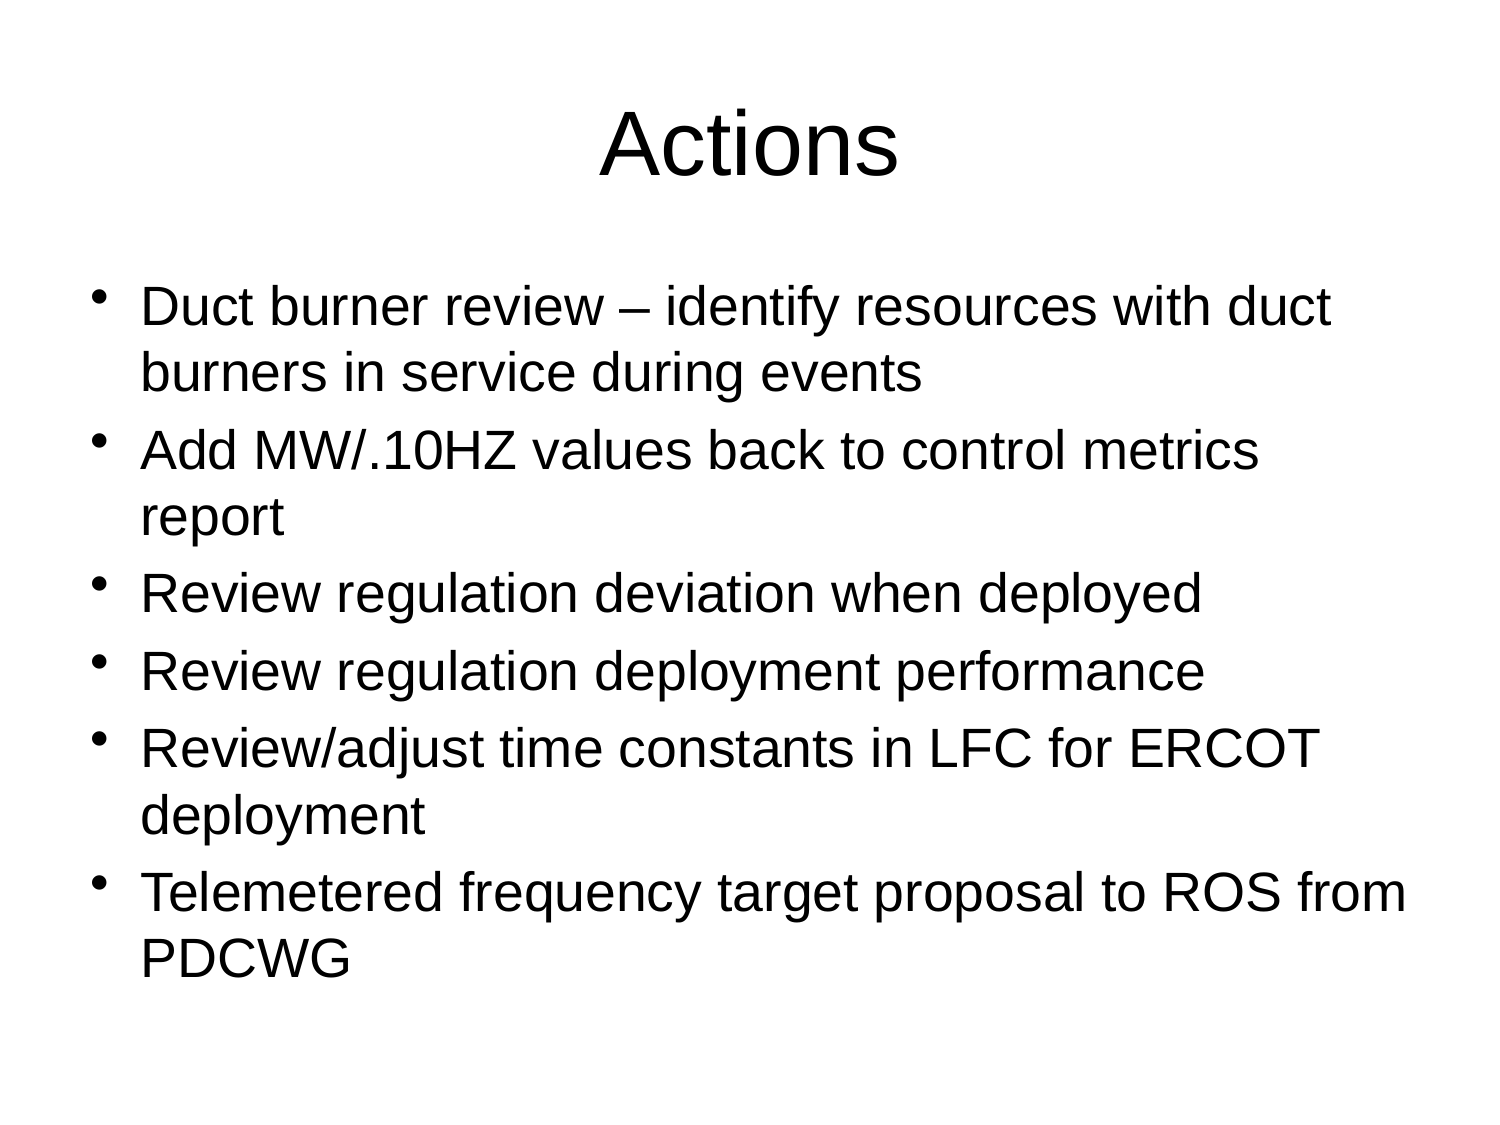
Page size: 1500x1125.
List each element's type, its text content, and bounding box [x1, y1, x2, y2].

list Duct burner review – identify resources with duct burners in service during events Add MW/.10HZ values back to control metrics report Review regulation deviation when deployed Review regulation deployment performance Review/adjust time constants in LFC for ERCOT deployment Telemetered frequency target proposal to ROS from PDCWG [74, 262, 1426, 1006]
title Actions [74, 44, 1426, 233]
